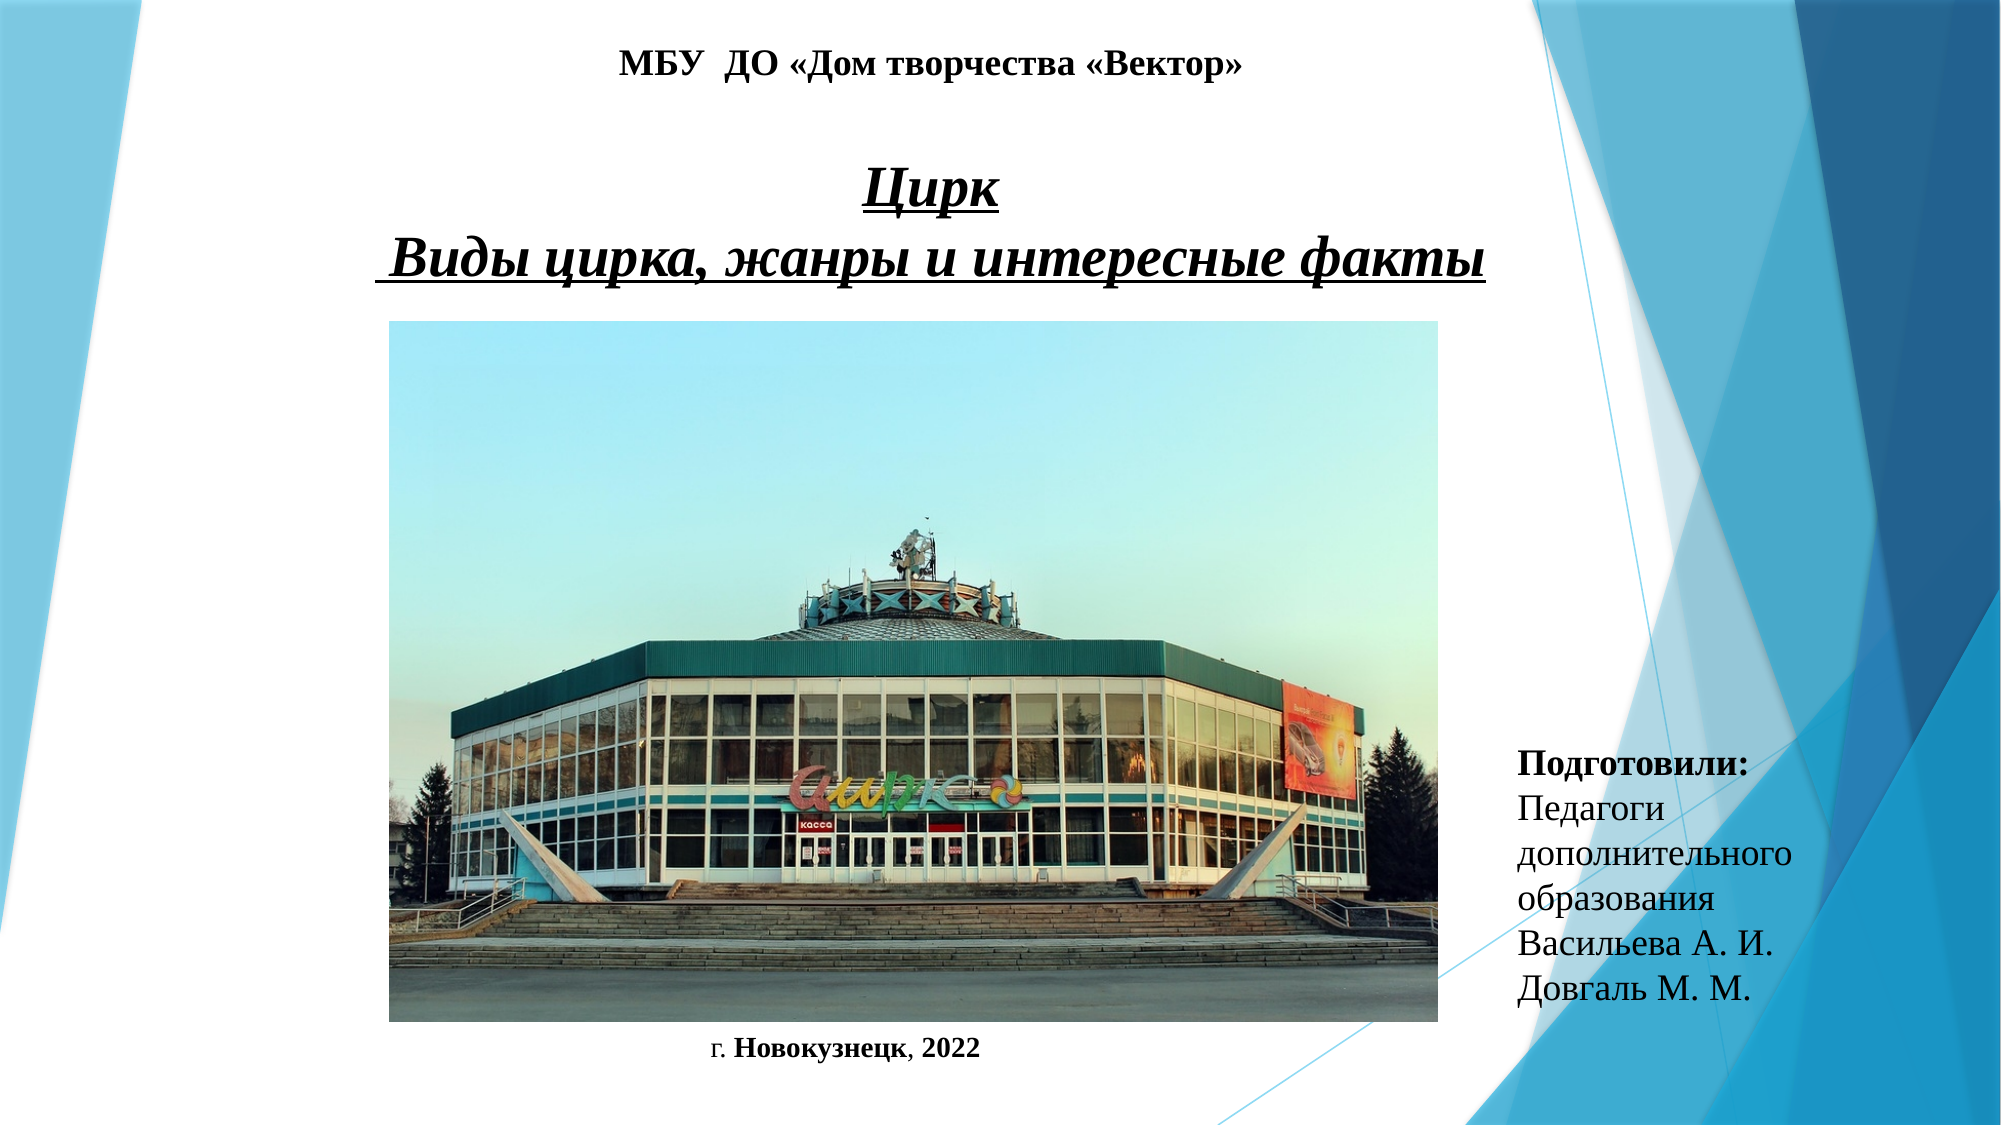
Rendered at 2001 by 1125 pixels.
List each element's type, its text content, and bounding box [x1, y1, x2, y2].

text_box г. Новокузнецк, 2022 [552, 1030, 1140, 1071]
text_box МБУ ДО «Дом творчества «Вектор» [458, 30, 1405, 91]
title Цирк Виды цирка, жанры и интересные факты [293, 106, 1568, 296]
picture [388, 321, 1438, 1022]
text_box Подготовили: Педагоги дополнительного образования Васильева А. И. Довгаль М. М. [1502, 730, 1840, 1016]
